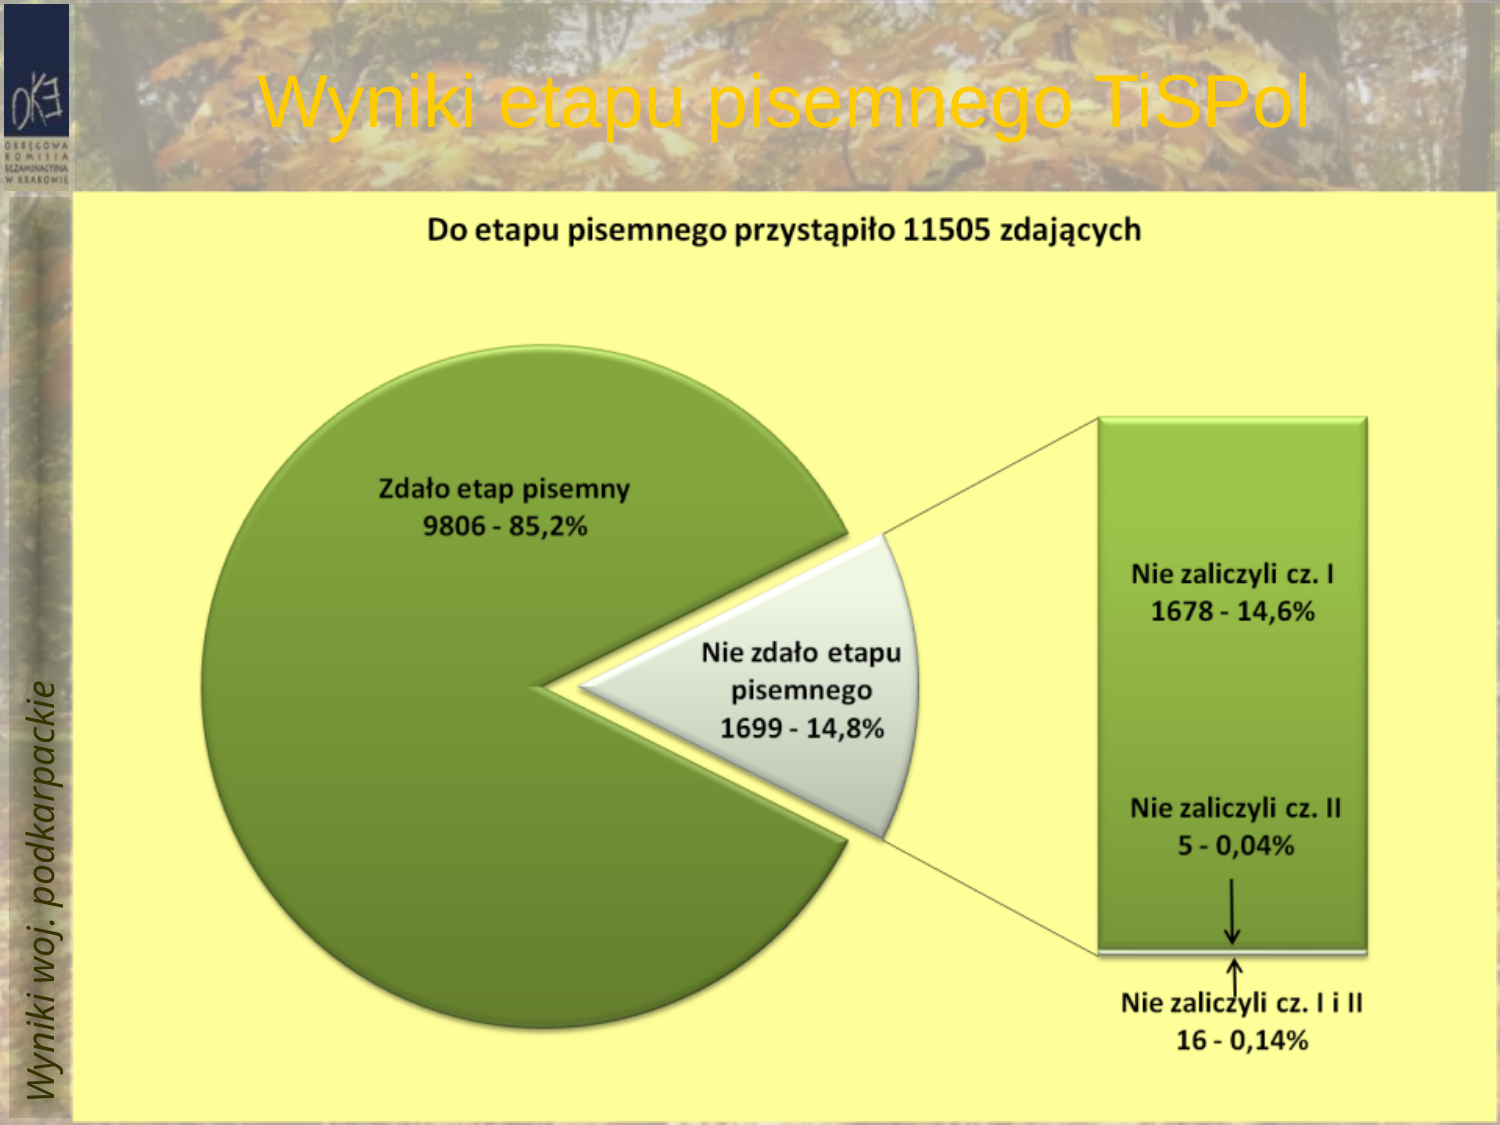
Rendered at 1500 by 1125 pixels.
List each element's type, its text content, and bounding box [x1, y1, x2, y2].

title Wyniki etapu pisemnego TiSPol [74, 3, 1495, 191]
picture [72, 191, 1499, 1123]
text_box Wyniki woj. podkarpackie [9, 197, 68, 1118]
